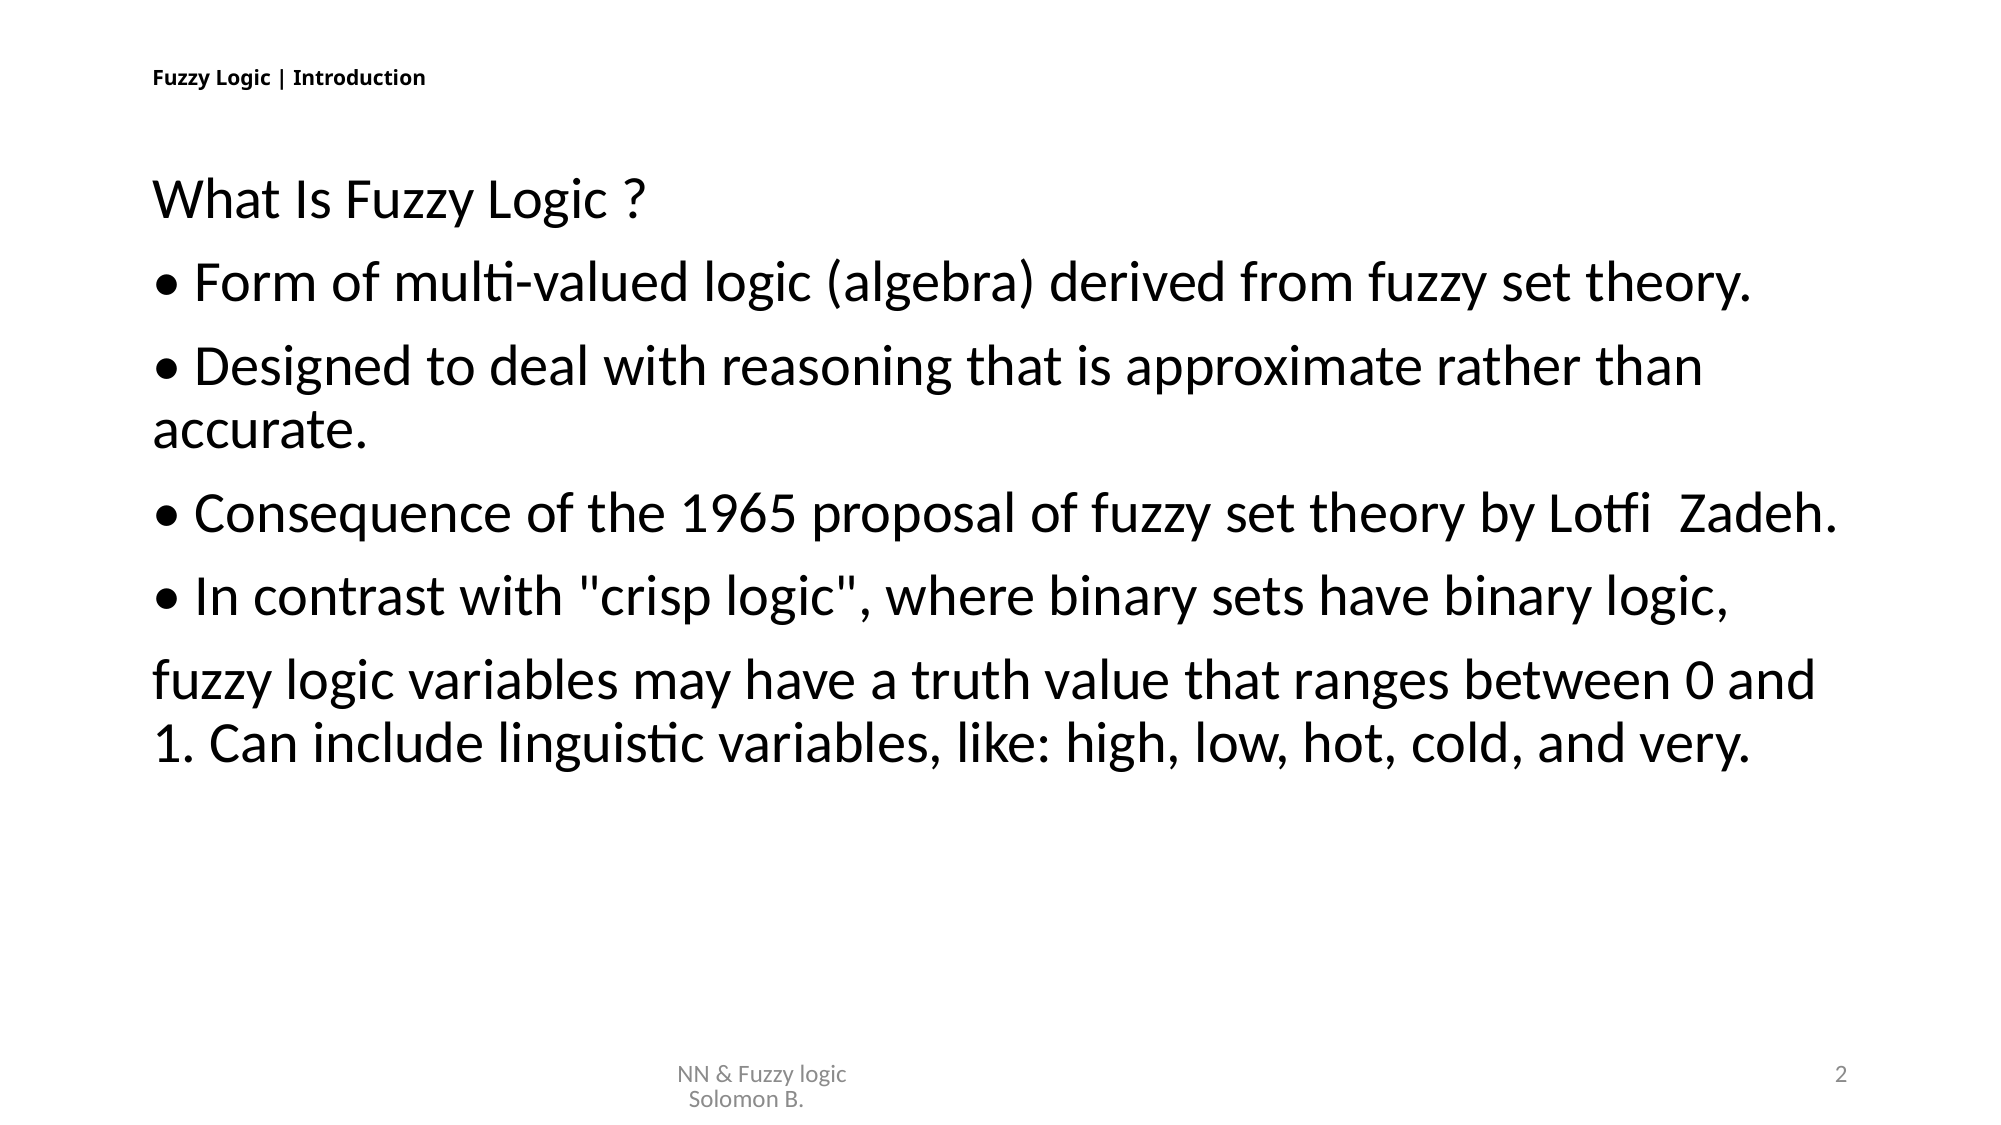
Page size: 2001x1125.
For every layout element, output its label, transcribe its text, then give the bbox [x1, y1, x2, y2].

slide_number 2 [1412, 1042, 1863, 1103]
footer NN & Fuzzy logic Solomon B. [662, 1042, 1338, 1103]
title Fuzzy Logic | Introduction [137, 59, 1863, 123]
list What Is Fuzzy Logic ? • Form of multi-valued logic (algebra) derived from fuzzy set theory. • Designed to deal with reasoning that is approximate rather than accurate. • Consequence of the 1965 proposal of fuzzy set theory by Lotfi Zadeh. • In contrast with "crisp logic", where binary sets have binary logic, fuzzy logic variables may have a truth value that ranges between 0 and 1. Can include linguistic variables, like: high, low, hot, cold, and very. [137, 160, 1863, 1014]
